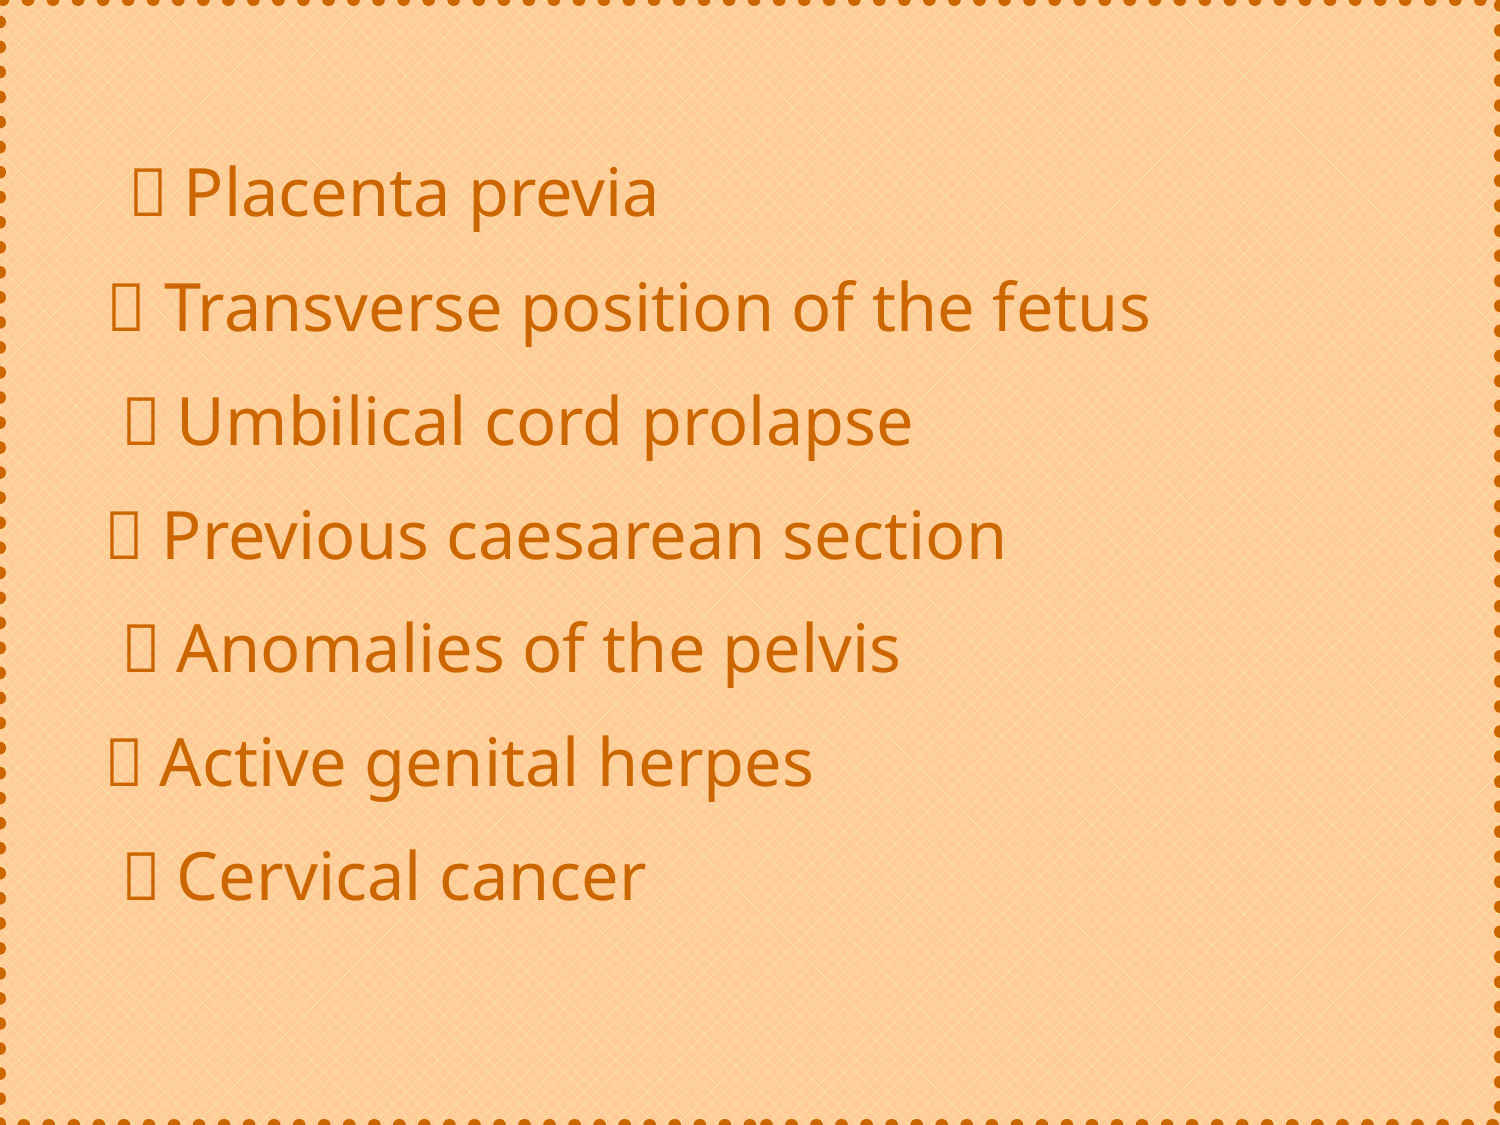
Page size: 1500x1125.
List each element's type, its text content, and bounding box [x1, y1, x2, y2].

text_box  Placenta previa  Transverse position of the fetus  Umbilical cord prolapse  Previous caesarean section  Anomalies of the pelvis  Active genital herpes  Cervical cancer [0, 0, 1500, 1125]
